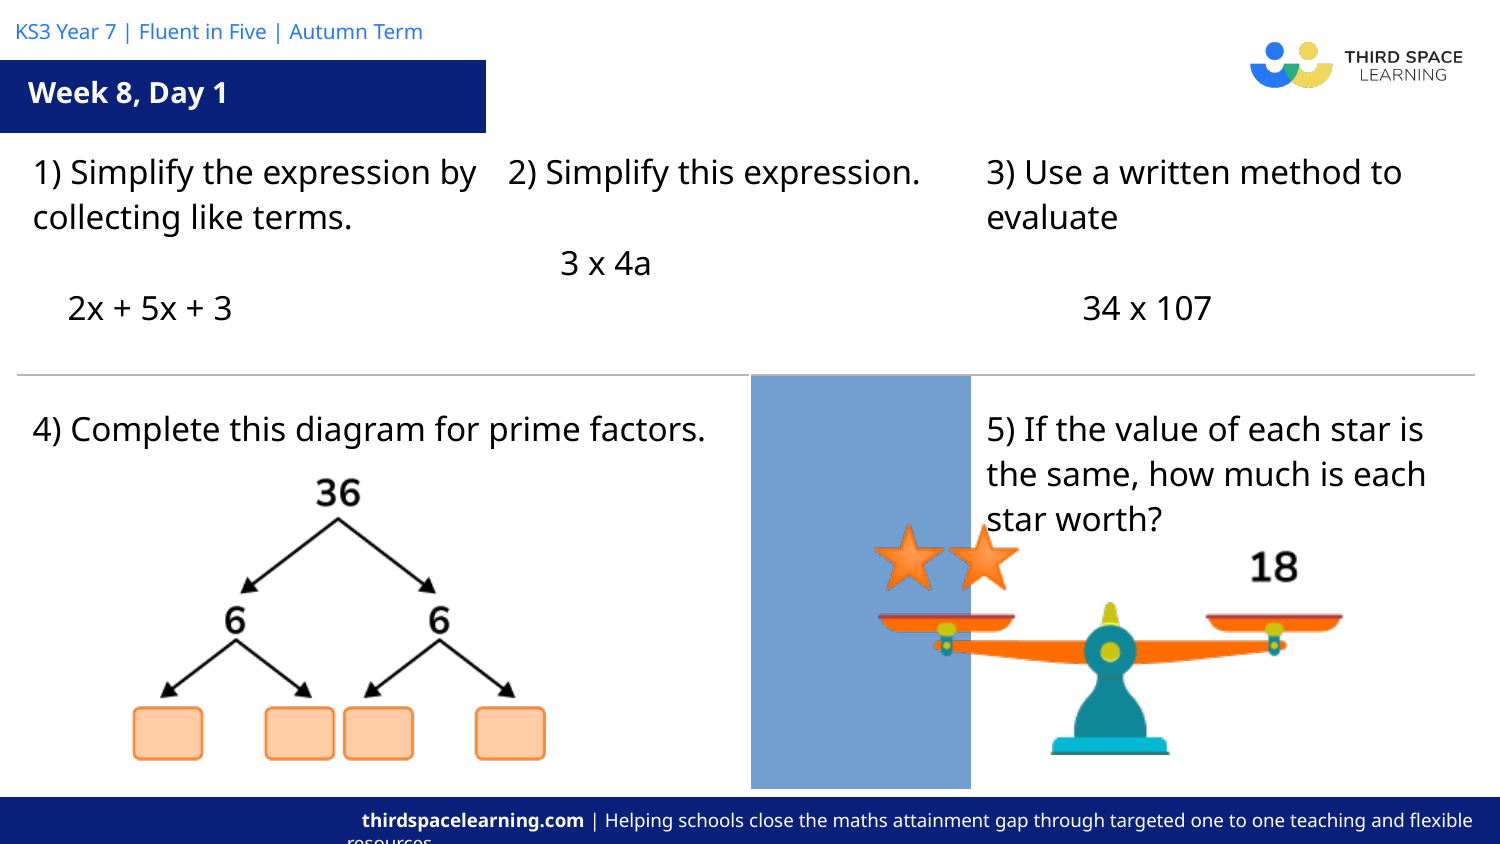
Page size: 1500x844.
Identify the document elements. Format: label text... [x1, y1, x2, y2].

table_header 3) Use a written method to evaluate 34 x 107 [972, 142, 1474, 374]
table_header 2) Simplify this expression. 3 x 4a [494, 142, 971, 374]
text_box Week 8, Day 1 [13, 59, 383, 125]
picture [874, 523, 1344, 755]
picture [1250, 33, 1465, 99]
picture [132, 470, 546, 763]
table_cell 4) Complete this diagram for prime factors. [19, 376, 749, 788]
table_cell 5) If the value of each star is the same, how much is each star worth? [972, 376, 1474, 788]
table_header 1) Simplify the expression by collecting like terms. 2x + 5x + 3 [19, 142, 492, 374]
